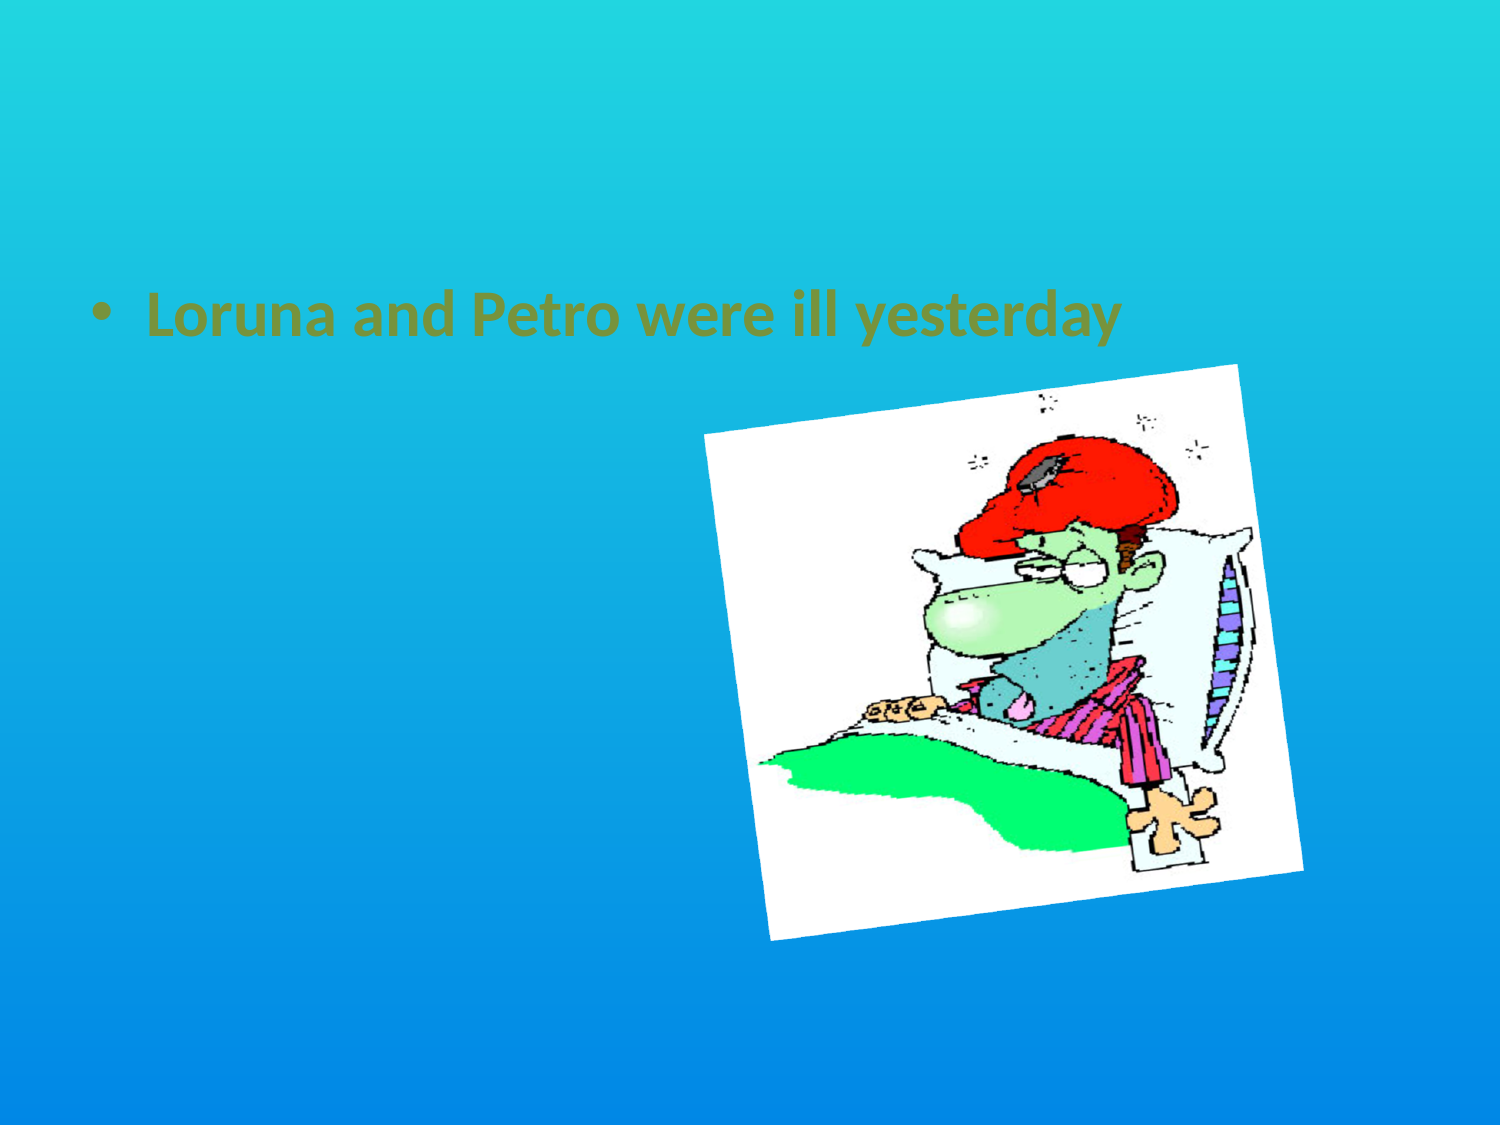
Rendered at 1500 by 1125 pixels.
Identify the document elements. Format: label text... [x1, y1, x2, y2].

list Loruna and Petro were ill yesterday [75, 262, 1425, 1005]
picture [705, 365, 1303, 940]
